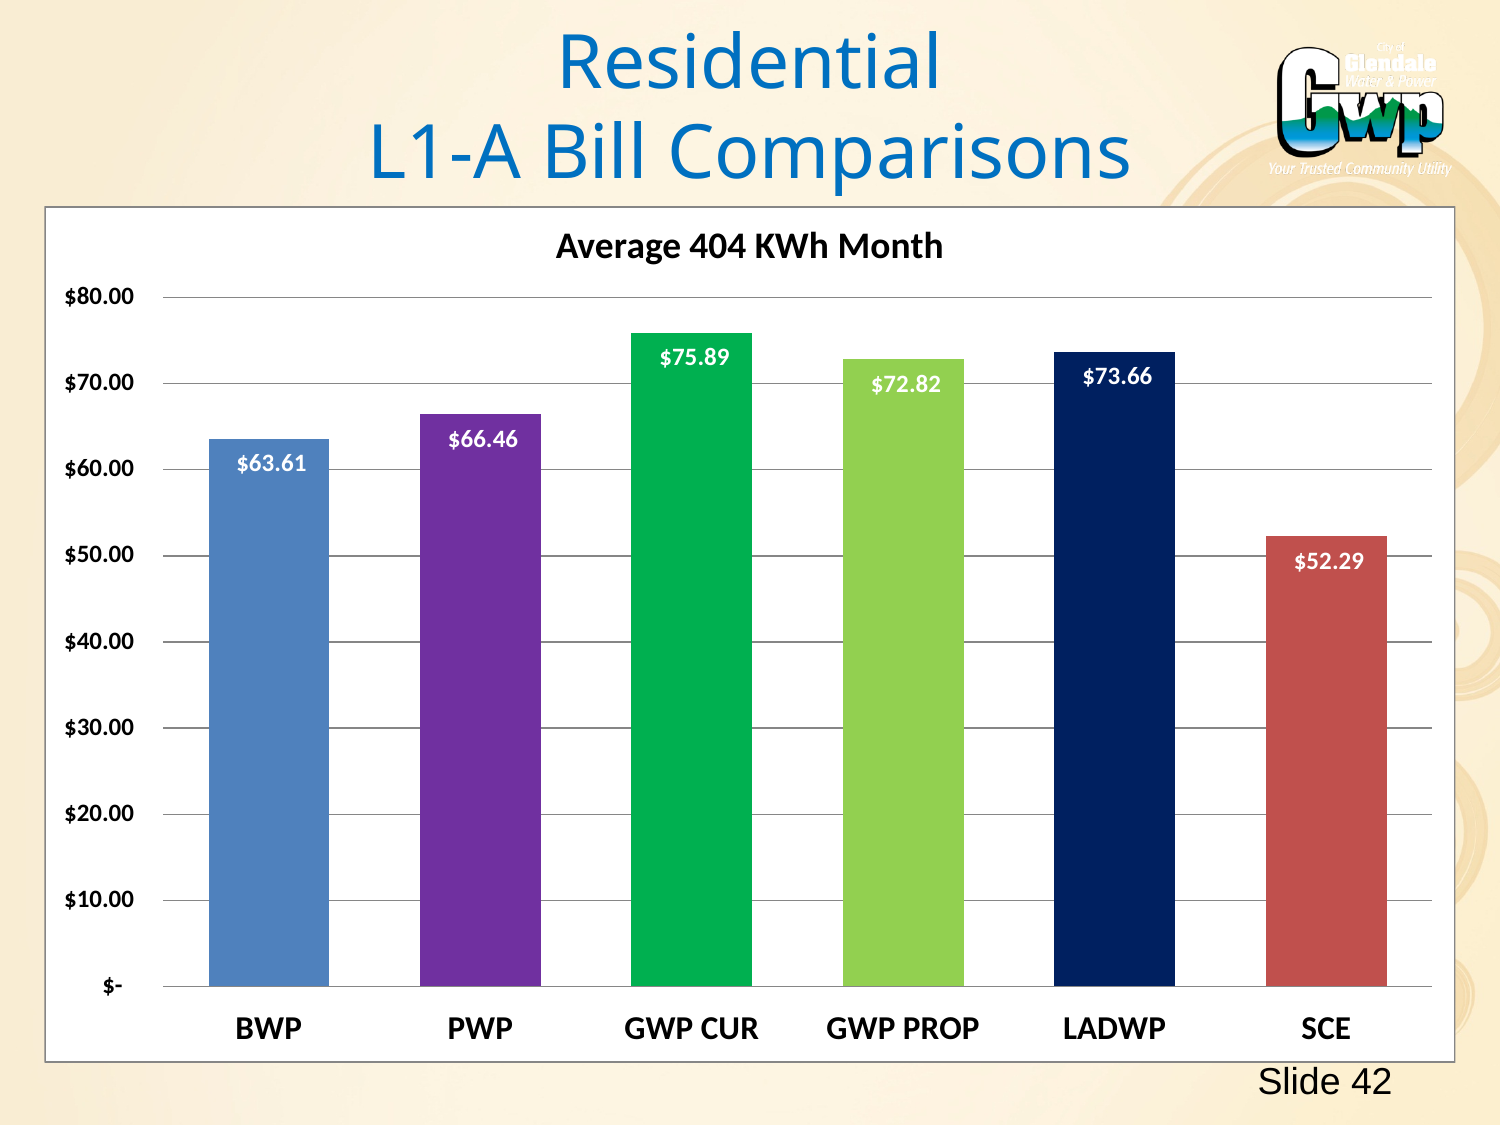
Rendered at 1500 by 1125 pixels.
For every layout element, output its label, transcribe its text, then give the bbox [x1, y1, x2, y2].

title Residential L1-A Bill Comparisons [75, 37, 1425, 171]
picture [0, 0, 1500, 1125]
text_box Slide 42 [1149, 1049, 1500, 1125]
